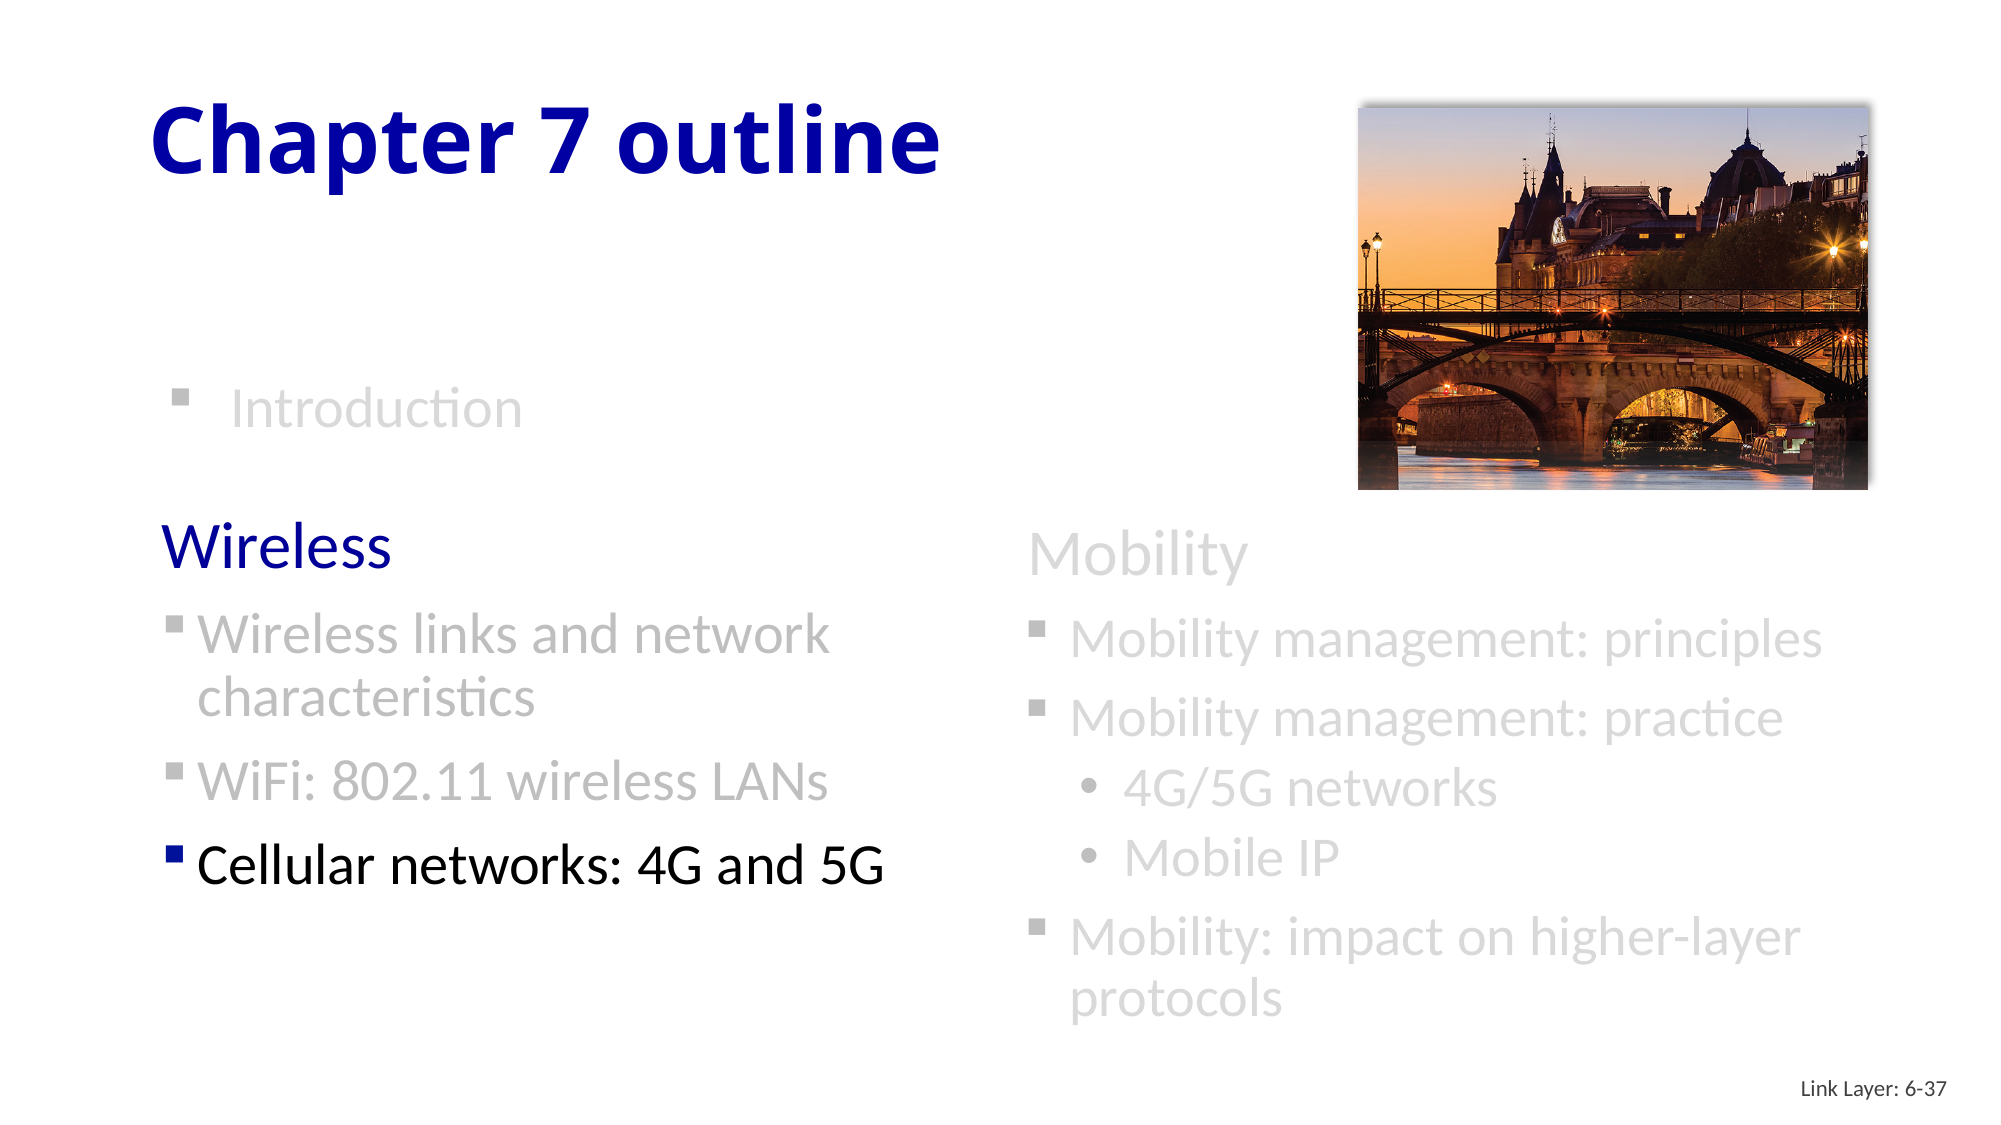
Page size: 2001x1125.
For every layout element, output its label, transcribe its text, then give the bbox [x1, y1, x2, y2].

picture [1358, 108, 1868, 490]
slide_number Link Layer: 6-37 [1512, 1056, 1963, 1117]
text_box Wireless Wireless links and network characteristics WiFi: 802.11 wireless LANs Cellular networks: 4G and 5G [124, 503, 917, 1071]
title Chapter 7 outline [133, 70, 1859, 218]
text_box Mobility Mobility management: principles Mobility management: practice 4G/5G networks Mobile IP Mobility: impact on higher-layer protocols [991, 511, 1927, 1046]
text_box Introduction [150, 369, 1065, 521]
